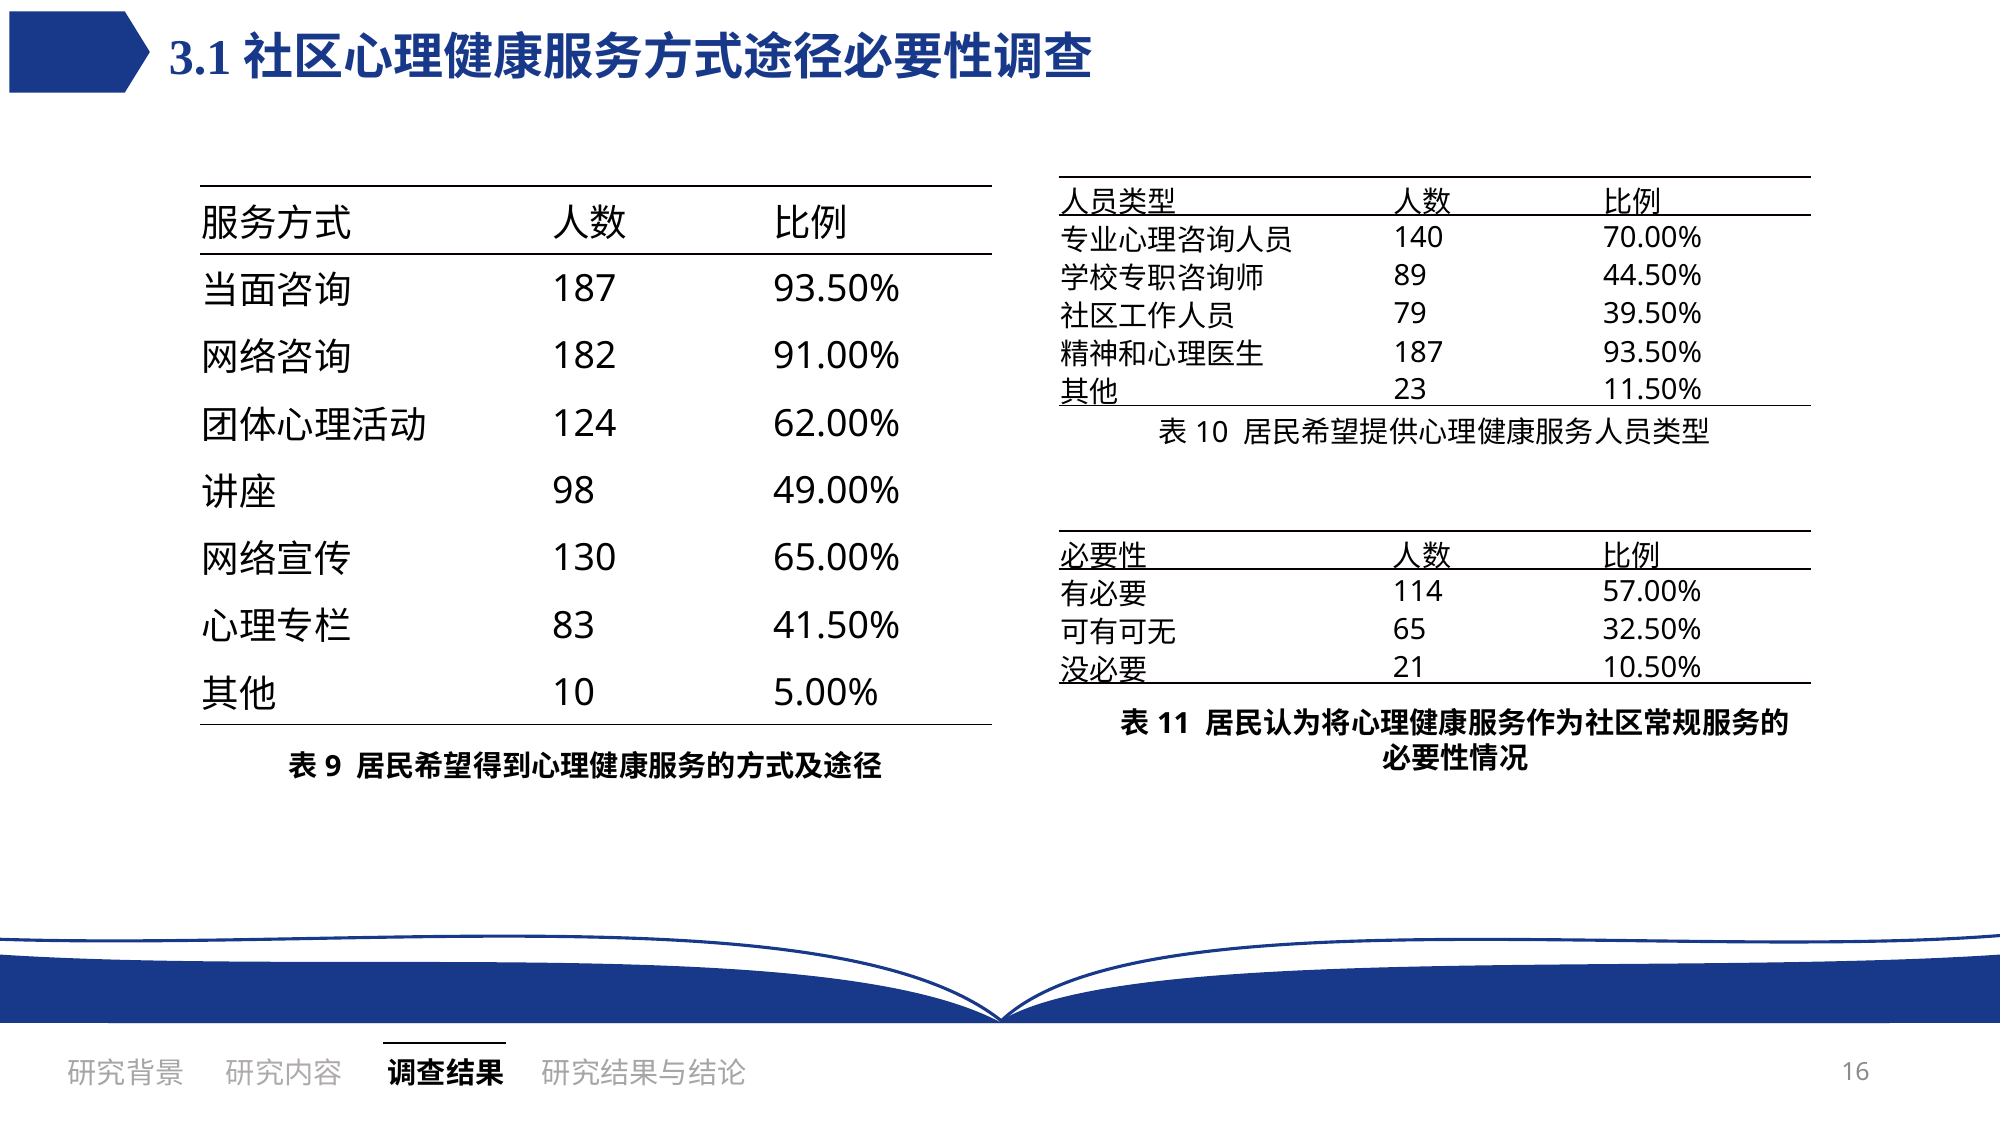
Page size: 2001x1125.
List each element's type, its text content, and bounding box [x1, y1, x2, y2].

table_cell 社区工作人员 [1059, 291, 1392, 329]
table_cell 187 [551, 255, 771, 321]
table_cell 11.50% [1602, 367, 1811, 405]
table_cell 23 [1392, 367, 1602, 405]
table_cell 心理专栏 [200, 590, 551, 657]
table_cell 学校专职咨询师 [1059, 253, 1392, 291]
table_cell 讲座 [200, 455, 551, 523]
table_cell 10.50% [1601, 645, 1811, 682]
table_cell 21 [1391, 645, 1601, 682]
table_cell 98 [551, 455, 771, 523]
text_box 表10 居民希望提供心理健康服务人员类型 [1018, 405, 1852, 456]
table_cell 79 [1392, 291, 1602, 329]
text_box [0, 934, 2000, 1023]
table_cell 32.50% [1601, 607, 1811, 645]
table_cell 有必要 [1059, 570, 1391, 607]
table_cell 65.00% [771, 523, 992, 590]
table_cell 5.00% [771, 657, 992, 724]
table_cell 93.50% [1602, 329, 1811, 367]
table_cell 140 [1392, 216, 1602, 253]
table_header 比例 [771, 187, 992, 253]
table_cell 70.00% [1602, 216, 1811, 253]
table_header 人员类型 [1059, 178, 1392, 214]
text_box 研究结果与结论 [527, 1047, 762, 1097]
table_cell 专业心理咨询人员 [1059, 216, 1392, 253]
table_cell 其他 [1059, 367, 1392, 405]
table_header 服务方式 [200, 187, 551, 253]
table_cell 没必要 [1059, 645, 1391, 682]
table_cell 89 [1392, 253, 1602, 291]
table_cell 182 [551, 321, 771, 388]
table_cell 网络宣传 [200, 523, 551, 590]
text_box 研究背景 [52, 1046, 200, 1097]
table_header 比例 [1601, 532, 1811, 568]
table_cell 62.00% [771, 388, 992, 455]
table_header 比例 [1602, 178, 1811, 214]
text_box 3.1社区心理健康服务方式途径必要性调查 [168, 5, 1509, 105]
table_cell 团体心理活动 [200, 388, 551, 455]
table_cell 10 [551, 657, 771, 724]
table_cell 65 [1391, 607, 1601, 645]
table_cell 可有可无 [1059, 607, 1391, 645]
table_cell 83 [551, 590, 771, 657]
table_cell 114 [1391, 570, 1601, 607]
table_cell 41.50% [771, 590, 992, 657]
table_cell 91.00% [771, 321, 992, 388]
table_header 人数 [1392, 178, 1602, 214]
table_cell 当面咨询 [200, 255, 551, 321]
table_header 人数 [551, 187, 771, 253]
text_box [0, 953, 2000, 1024]
table_cell 57.00% [1601, 570, 1811, 607]
table_cell 124 [551, 388, 771, 455]
table_cell 39.50% [1602, 291, 1811, 329]
table_cell 其他 [200, 657, 551, 724]
text_box 研究内容 [211, 1046, 358, 1097]
table_header 必要性 [1059, 532, 1391, 568]
text_box 表11 居民认为将心理健康服务作为社区常规服务的 必要性情况 [1038, 697, 1873, 782]
table_cell 93.50% [771, 255, 992, 321]
text_box 调查结果 [372, 1047, 520, 1097]
slide_number 16 [1434, 1042, 1885, 1103]
table_cell 精神和心理医生 [1059, 329, 1392, 367]
table_cell 187 [1392, 329, 1602, 367]
table_cell 130 [551, 523, 771, 590]
table_cell 44.50% [1602, 253, 1811, 291]
table_cell 49.00% [771, 455, 992, 523]
table_header 人数 [1391, 532, 1601, 568]
table_cell 网络咨询 [200, 321, 551, 388]
text_box 表9 居民希望得到心理健康服务的方式及途径 [168, 739, 1003, 790]
